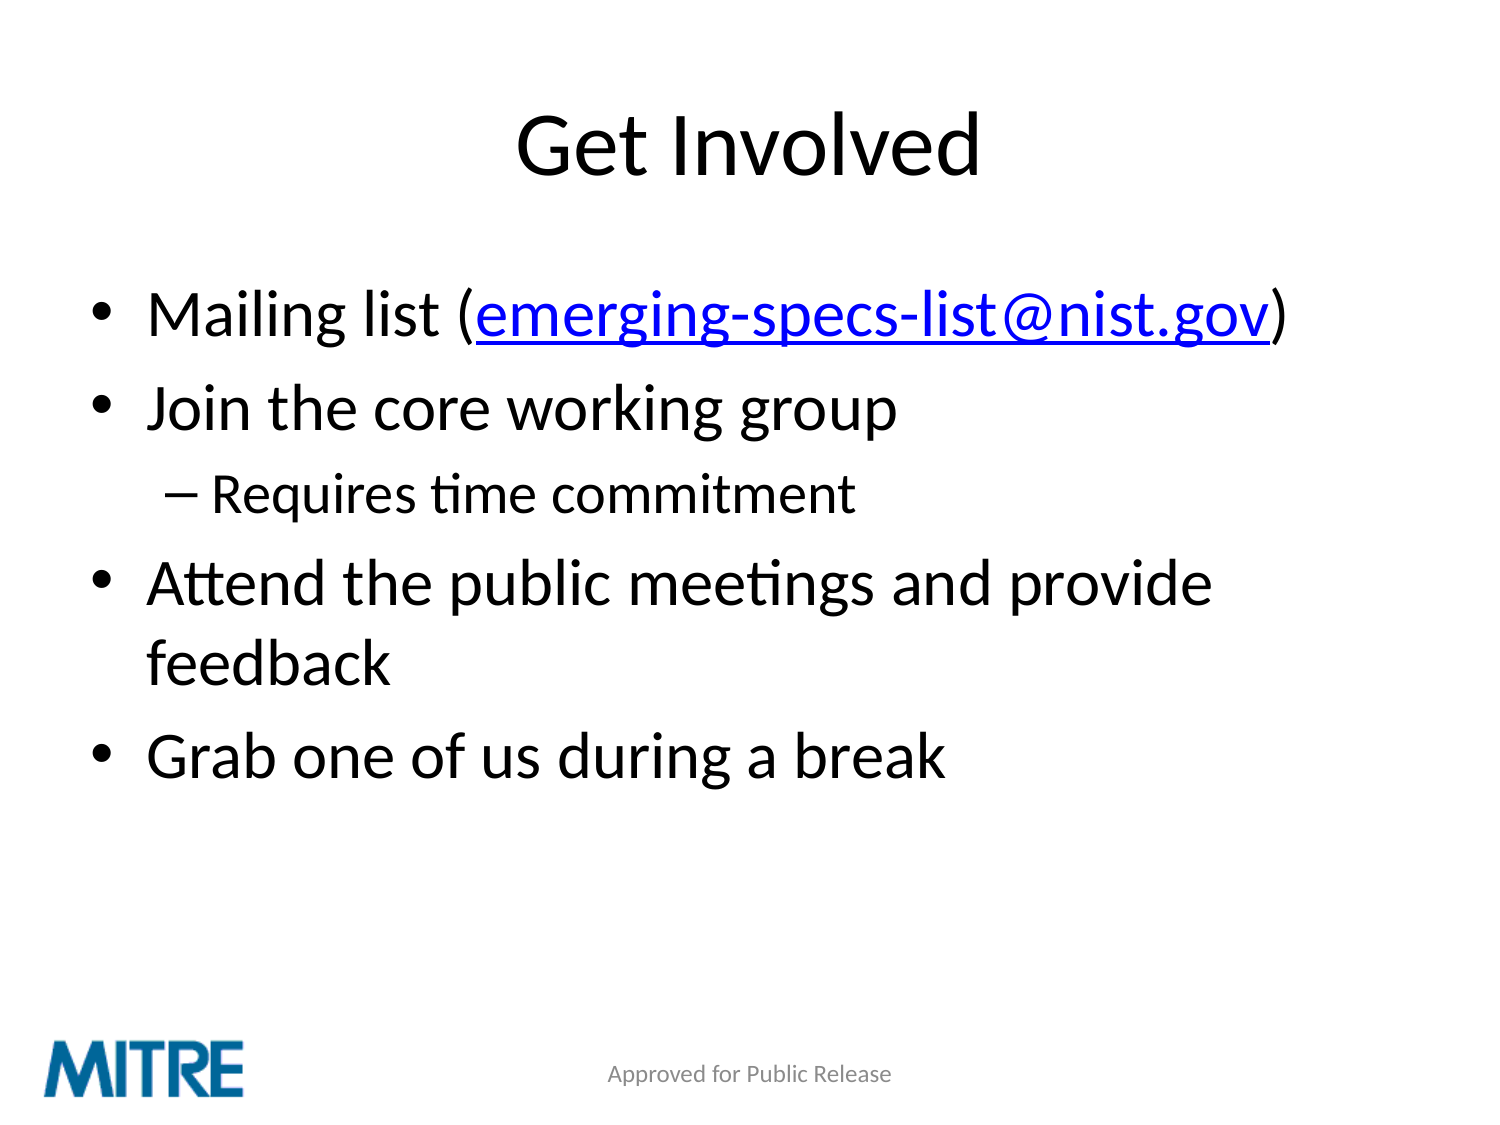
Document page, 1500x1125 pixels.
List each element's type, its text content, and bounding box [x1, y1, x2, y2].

footer Approved for Public Release [512, 1042, 988, 1103]
title Get Involved [75, 45, 1425, 233]
picture [37, 1033, 250, 1103]
list Mailing list (emerging-specs-list@nist.gov) Join the core working group Requires time commitment Attend the public meetings and provide feedback Grab one of us during a break [75, 262, 1425, 1005]
